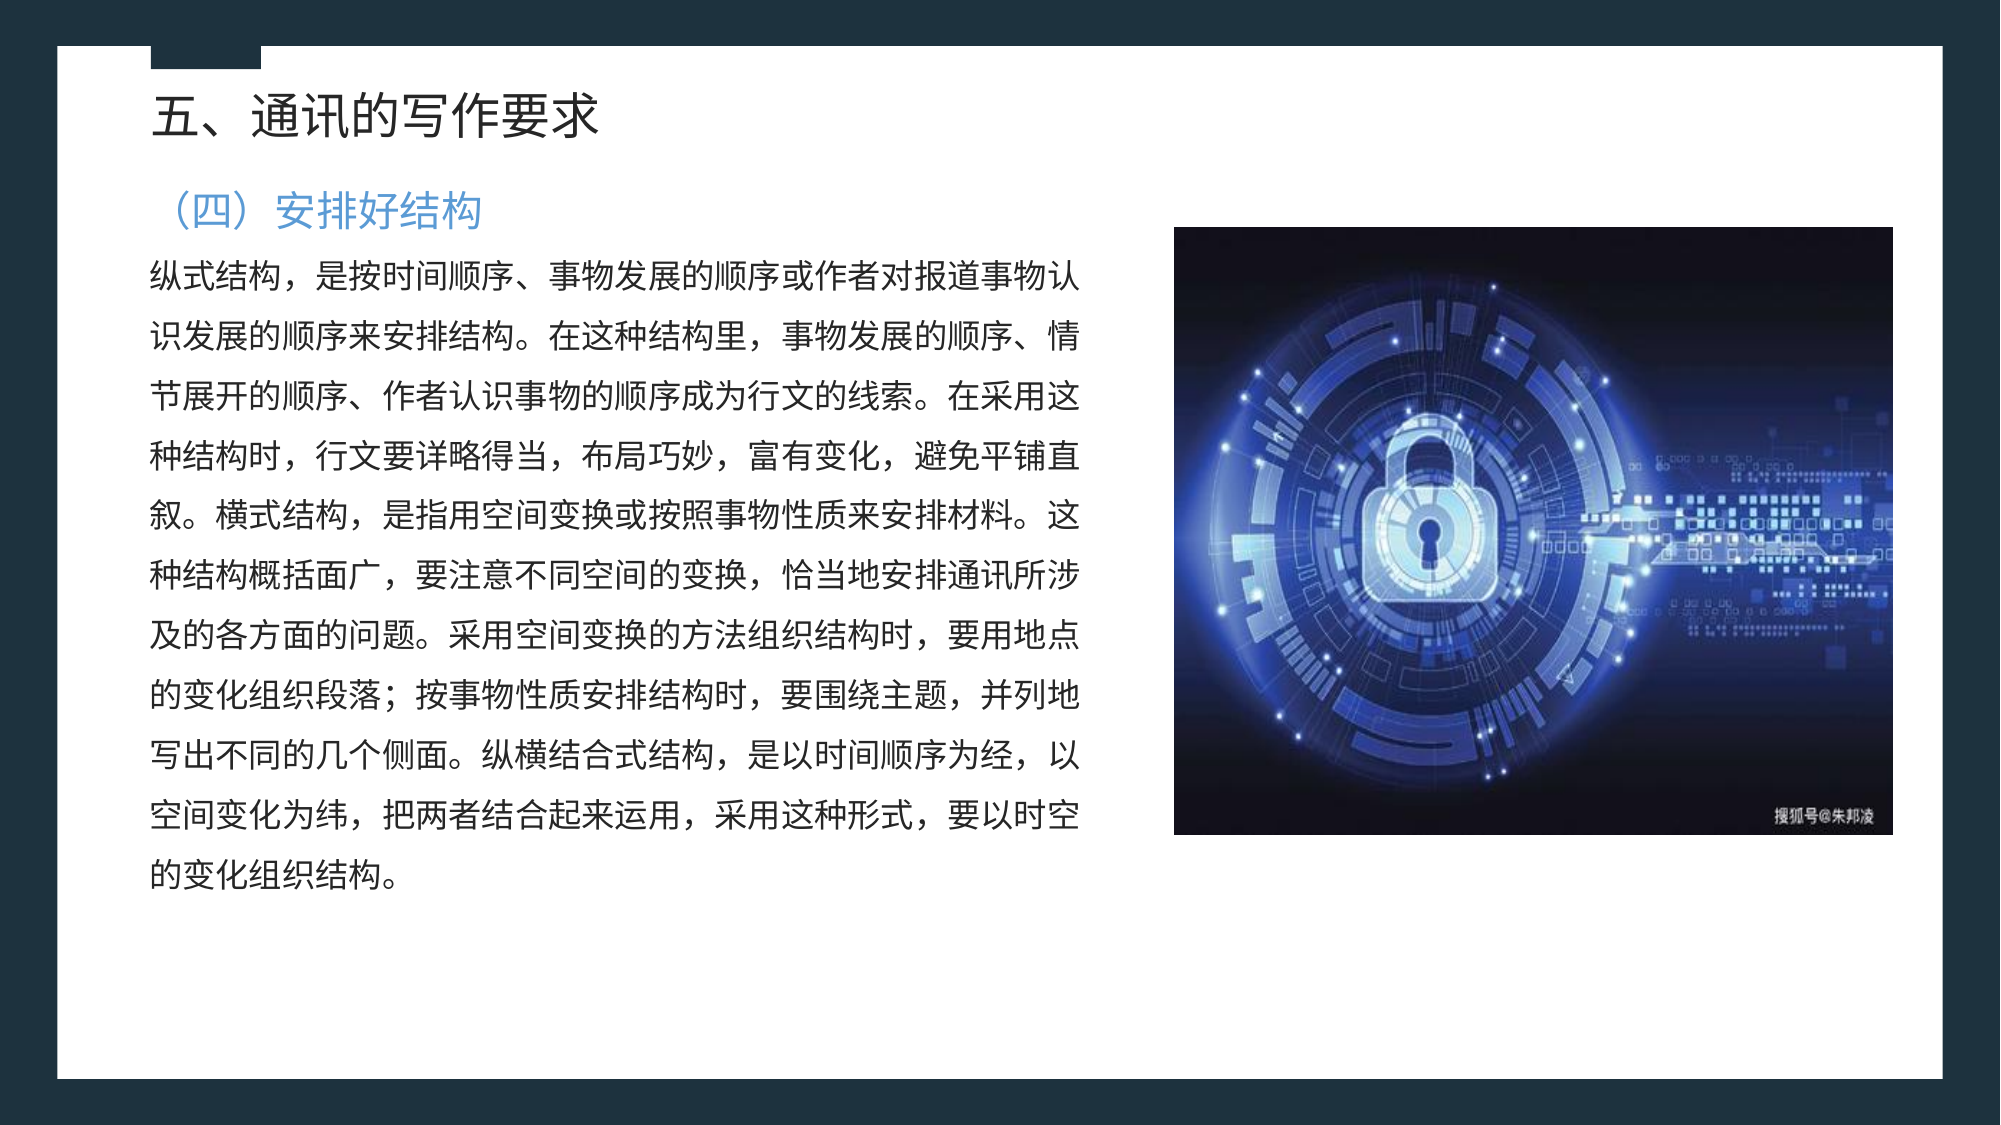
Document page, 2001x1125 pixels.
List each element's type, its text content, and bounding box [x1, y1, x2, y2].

text_box 五、通讯的写作要求 [150, 77, 846, 152]
picture [1174, 227, 1893, 836]
text_box （四）安排好结构 纵式结构，是按时间顺序、事物发展的顺序或作者对报道事物认识发展的顺序来安排结构。在这种结构里，事物发展的顺序、情节展开的顺序、作者认识事物的顺序成为行文的线索。在采用这种结构时，行文要详略得当，布局巧妙，富有变化，避免平铺直 叙。横式结构，是指用空间变换或按照事物性质来安排材料。这种结构概括面广，要注意不同空间的变换，恰当地安排通讯所涉及的各方面的问题。采用空间变换的方法组织结构时，要用地点的变化组织段落；按事物性质安排结构时，要围绕主题，并列地写出不同的几个侧面。纵横结合式结构，是以时间顺序为经，以空间变化为纬，把两者结合起来运用，采用这种形式，要以时空的变化组织结构。 [134, 152, 1126, 902]
